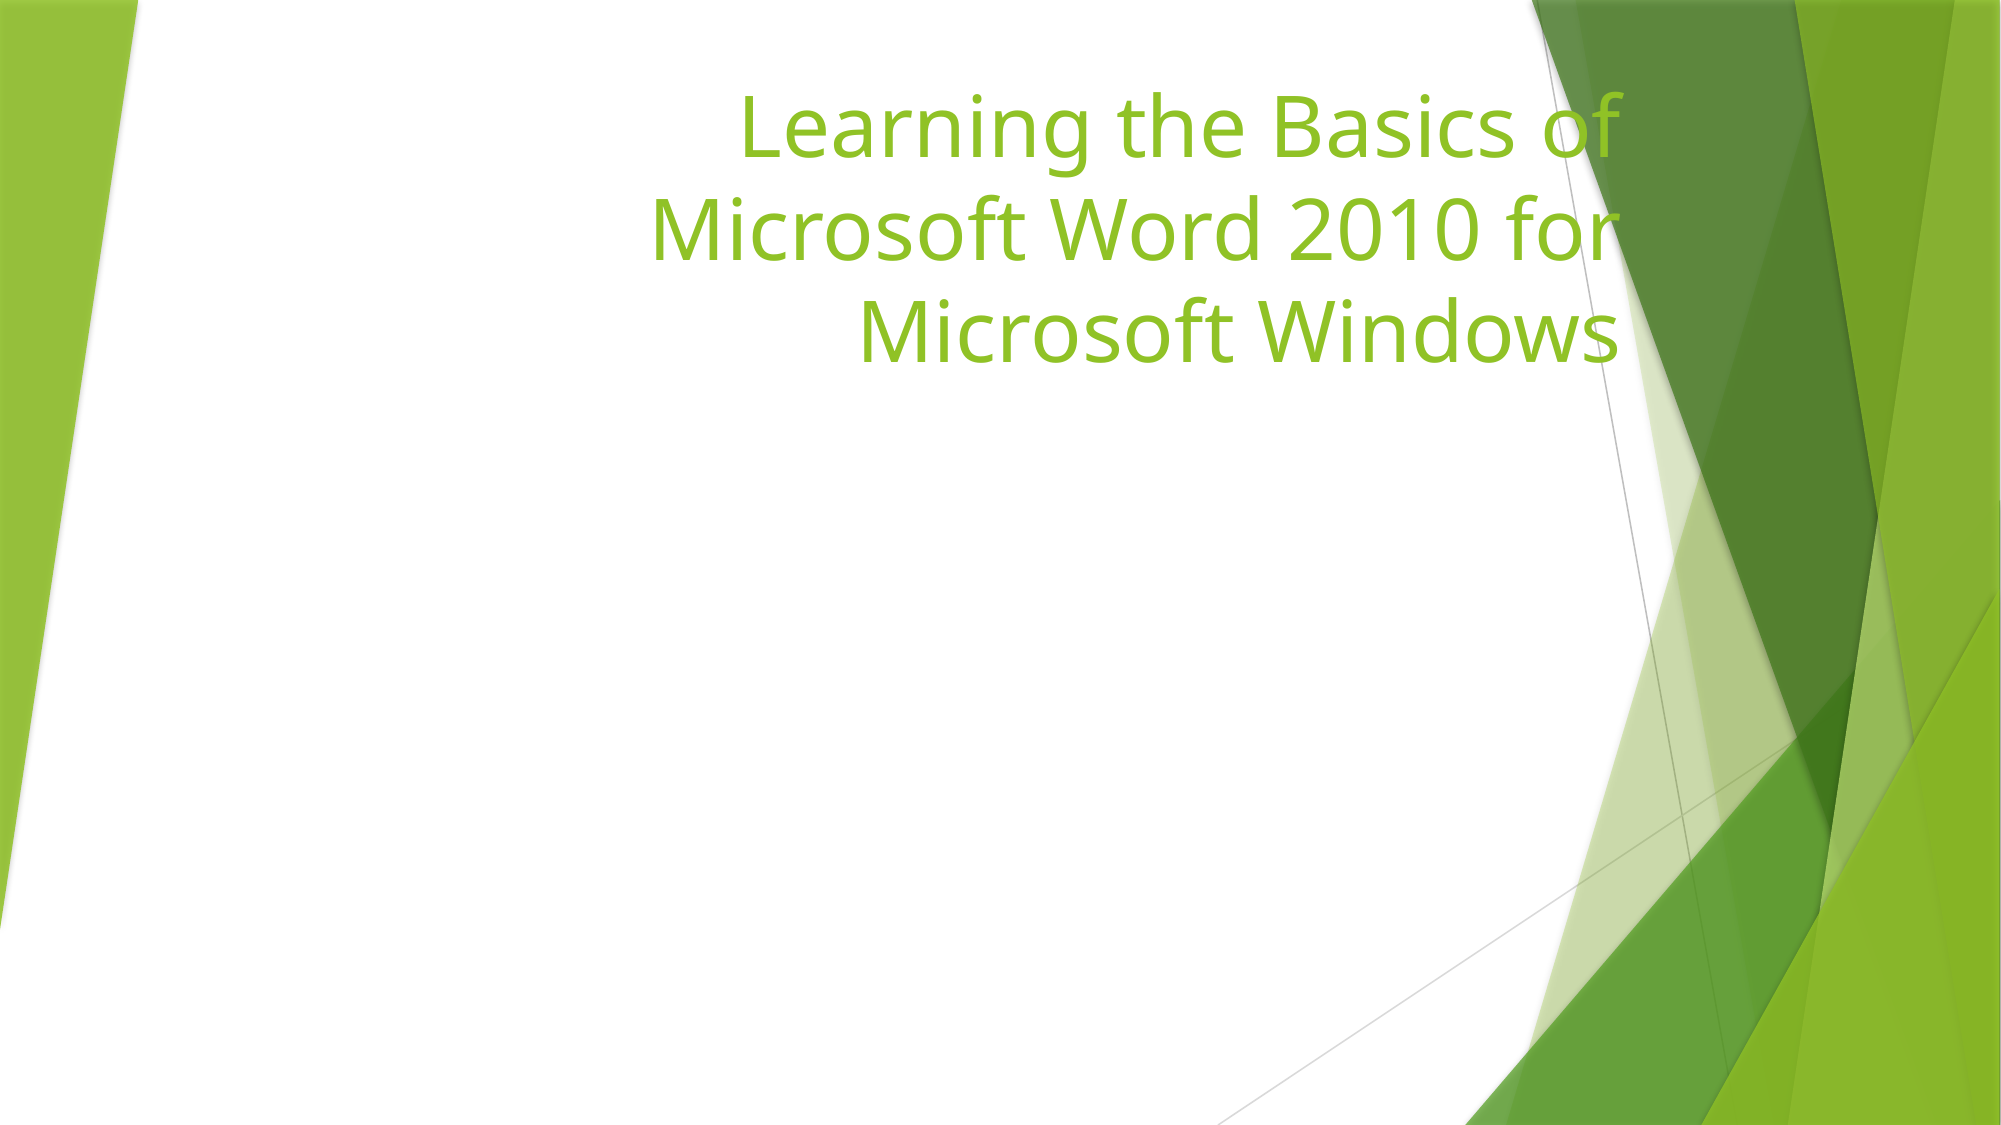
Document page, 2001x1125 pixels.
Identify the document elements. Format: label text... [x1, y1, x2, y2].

title Learning the Basics of Microsoft Word 2010 for Microsoft Windows [362, 62, 1638, 388]
